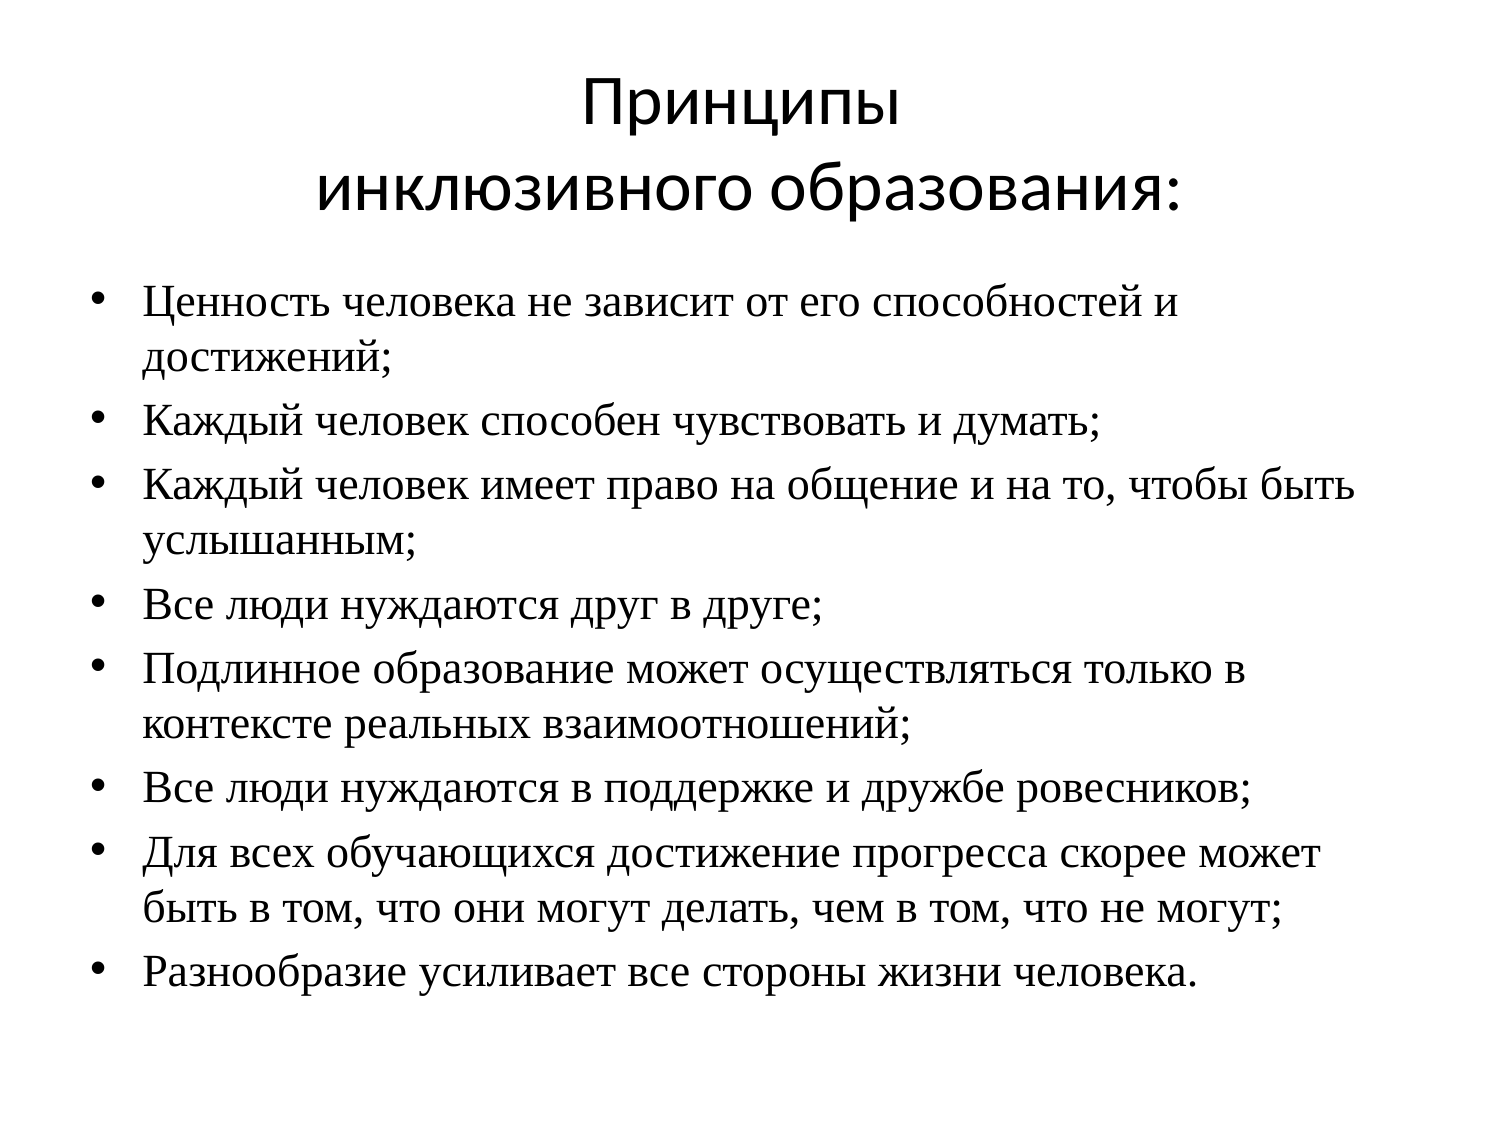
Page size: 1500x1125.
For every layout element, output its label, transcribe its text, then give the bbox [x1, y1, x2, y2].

title Принципы инклюзивного образования: [75, 45, 1425, 233]
list Ценность человека не зависит от его способностей и достижений; Каждый человек способен чувствовать и думать; Каждый человек имеет право на общение и на то, чтобы быть услышанным; Все люди нуждаются друг в друге; Подлинное образование может осуществляться только в контексте реальных взаимоотношений; Все люди нуждаются в поддержке и дружбе ровесников; Для всех обучающихся достижение прогресса скорее может быть в том, что они могут делать, чем в том, что не могут; Разнообразие усиливает все стороны жизни человека. [75, 262, 1425, 1005]
